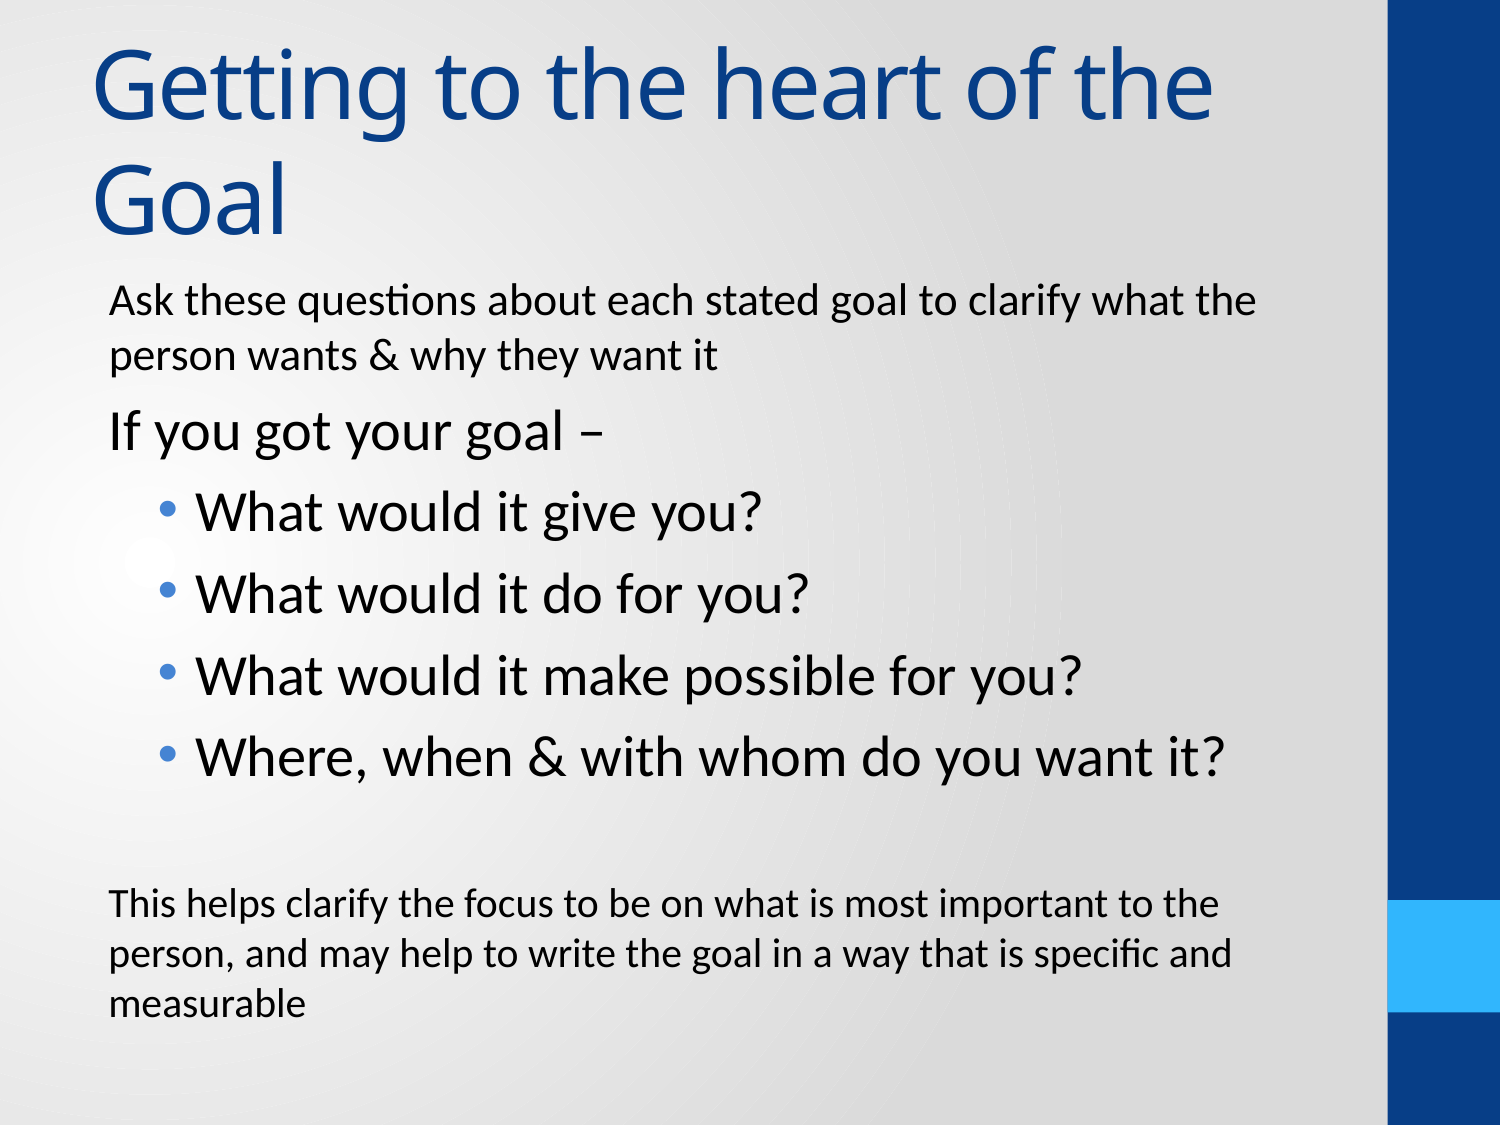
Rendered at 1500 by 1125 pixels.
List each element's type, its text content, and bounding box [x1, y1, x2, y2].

list Ask these questions about each stated goal to clarify what the person wants & why they want it If you got your goal – What would it give you? What would it do for you? What would it make possible for you? Where, when & with whom do you want it? This helps clarify the focus to be on what is most important to the person, and may help to write the goal in a way that is specific and measurable [75, 262, 1325, 1050]
title Getting to the heart of the Goal [75, 45, 1325, 233]
